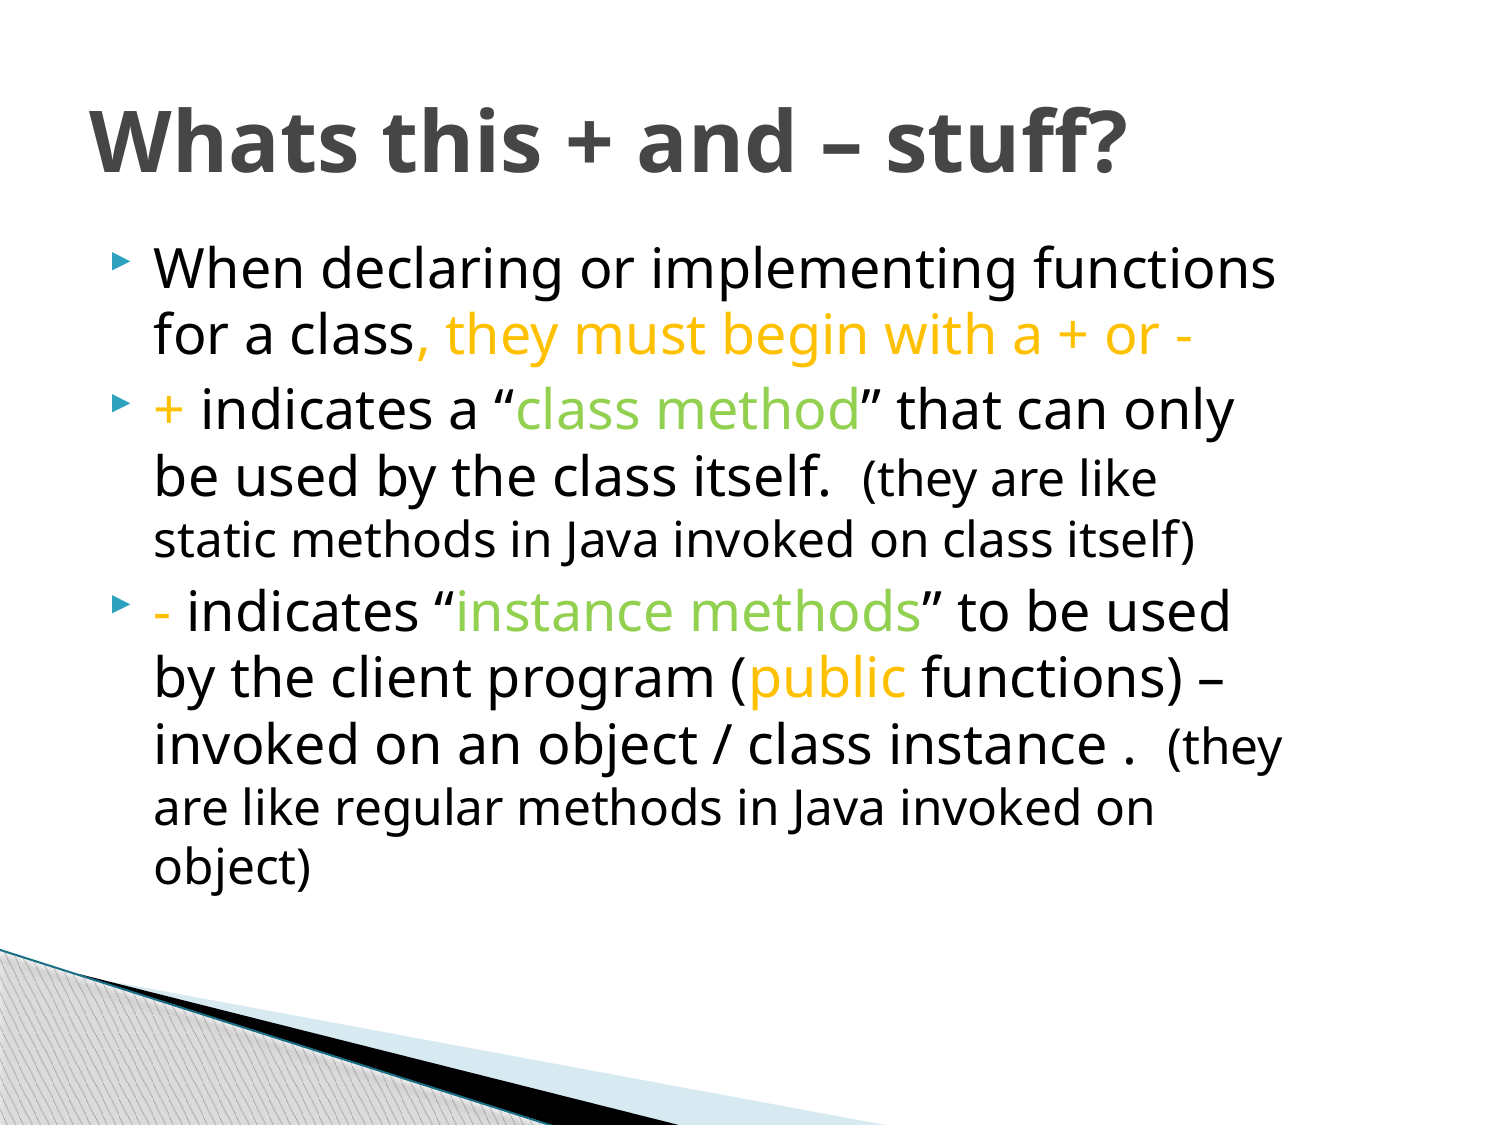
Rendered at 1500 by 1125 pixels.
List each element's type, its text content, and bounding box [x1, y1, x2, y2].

title Whats this + and – stuff? [75, 45, 1425, 233]
list When declaring or implementing functions for a class, they must begin with a + or - + indicates a “class method” that can only be used by the class itself. (they are like static methods in Java invoked on class itself) - indicates “instance methods” to be used by the client program (public functions) –invoked on an object / class instance . (they are like regular methods in Java invoked on object) [75, 224, 1300, 968]
